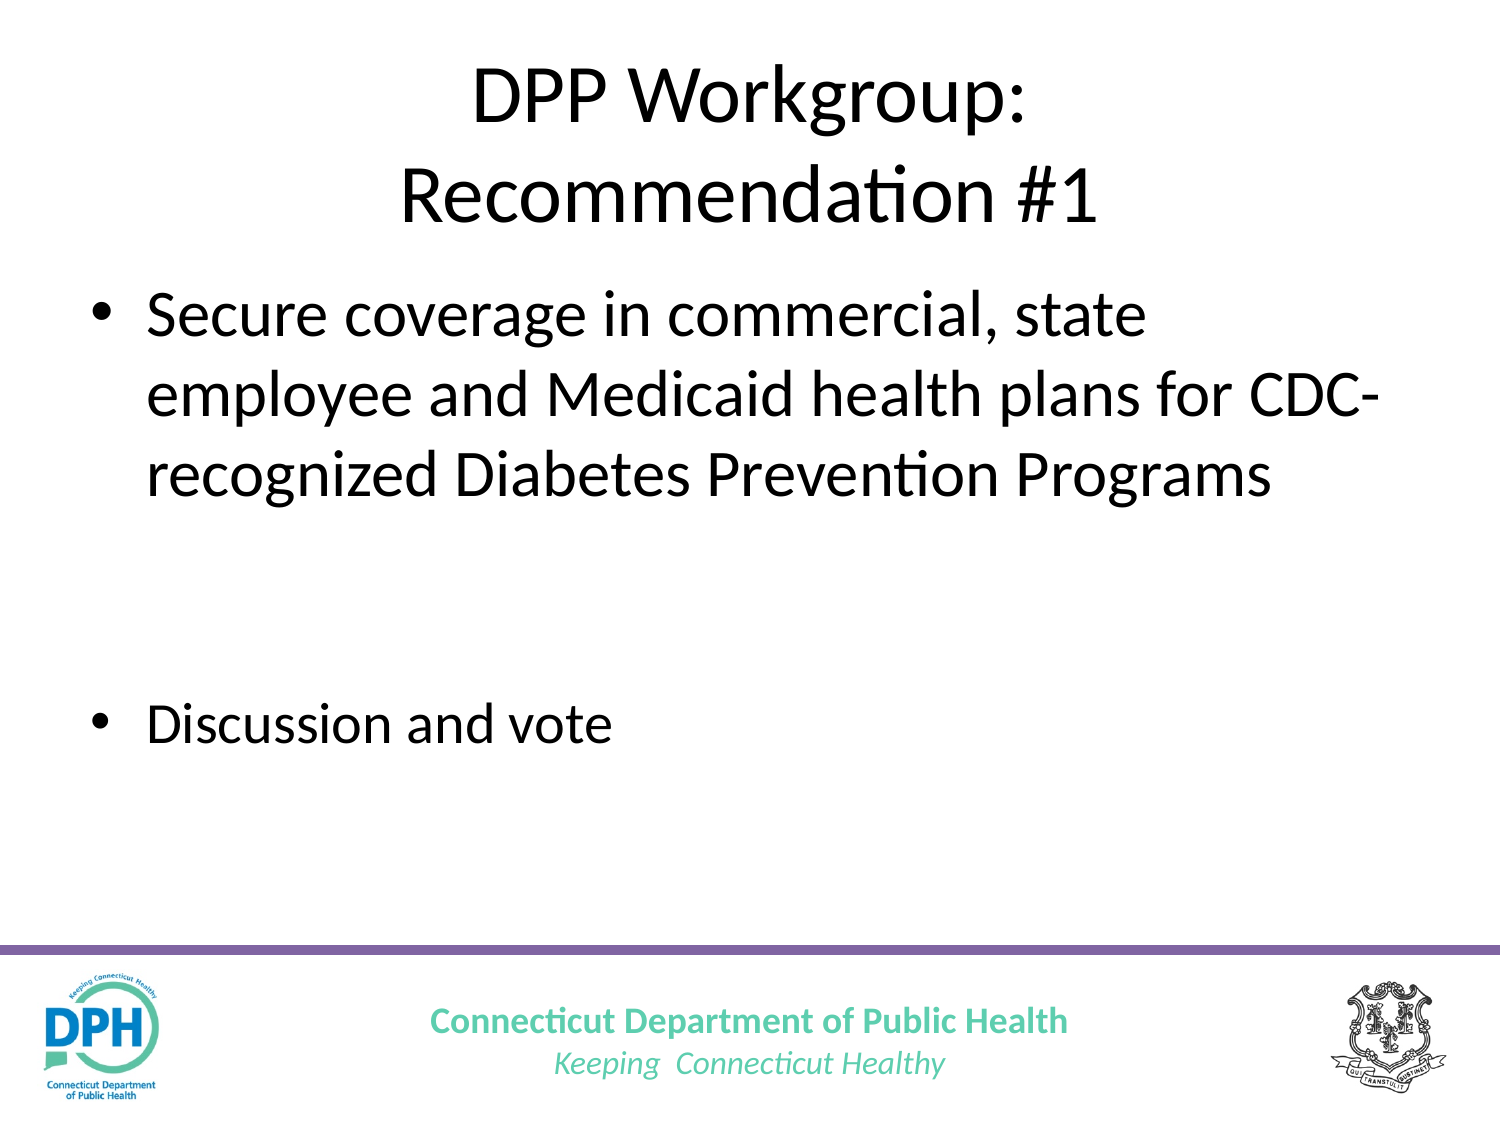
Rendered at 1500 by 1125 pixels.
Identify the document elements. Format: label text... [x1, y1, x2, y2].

title DPP Workgroup: Recommendation #1 [75, 45, 1425, 233]
picture [37, 969, 163, 1104]
list Secure coverage in commercial, state employee and Medicaid health plans for CDC- recognized Diabetes Prevention Programs Discussion and vote [75, 262, 1425, 1005]
picture [1328, 969, 1450, 1104]
